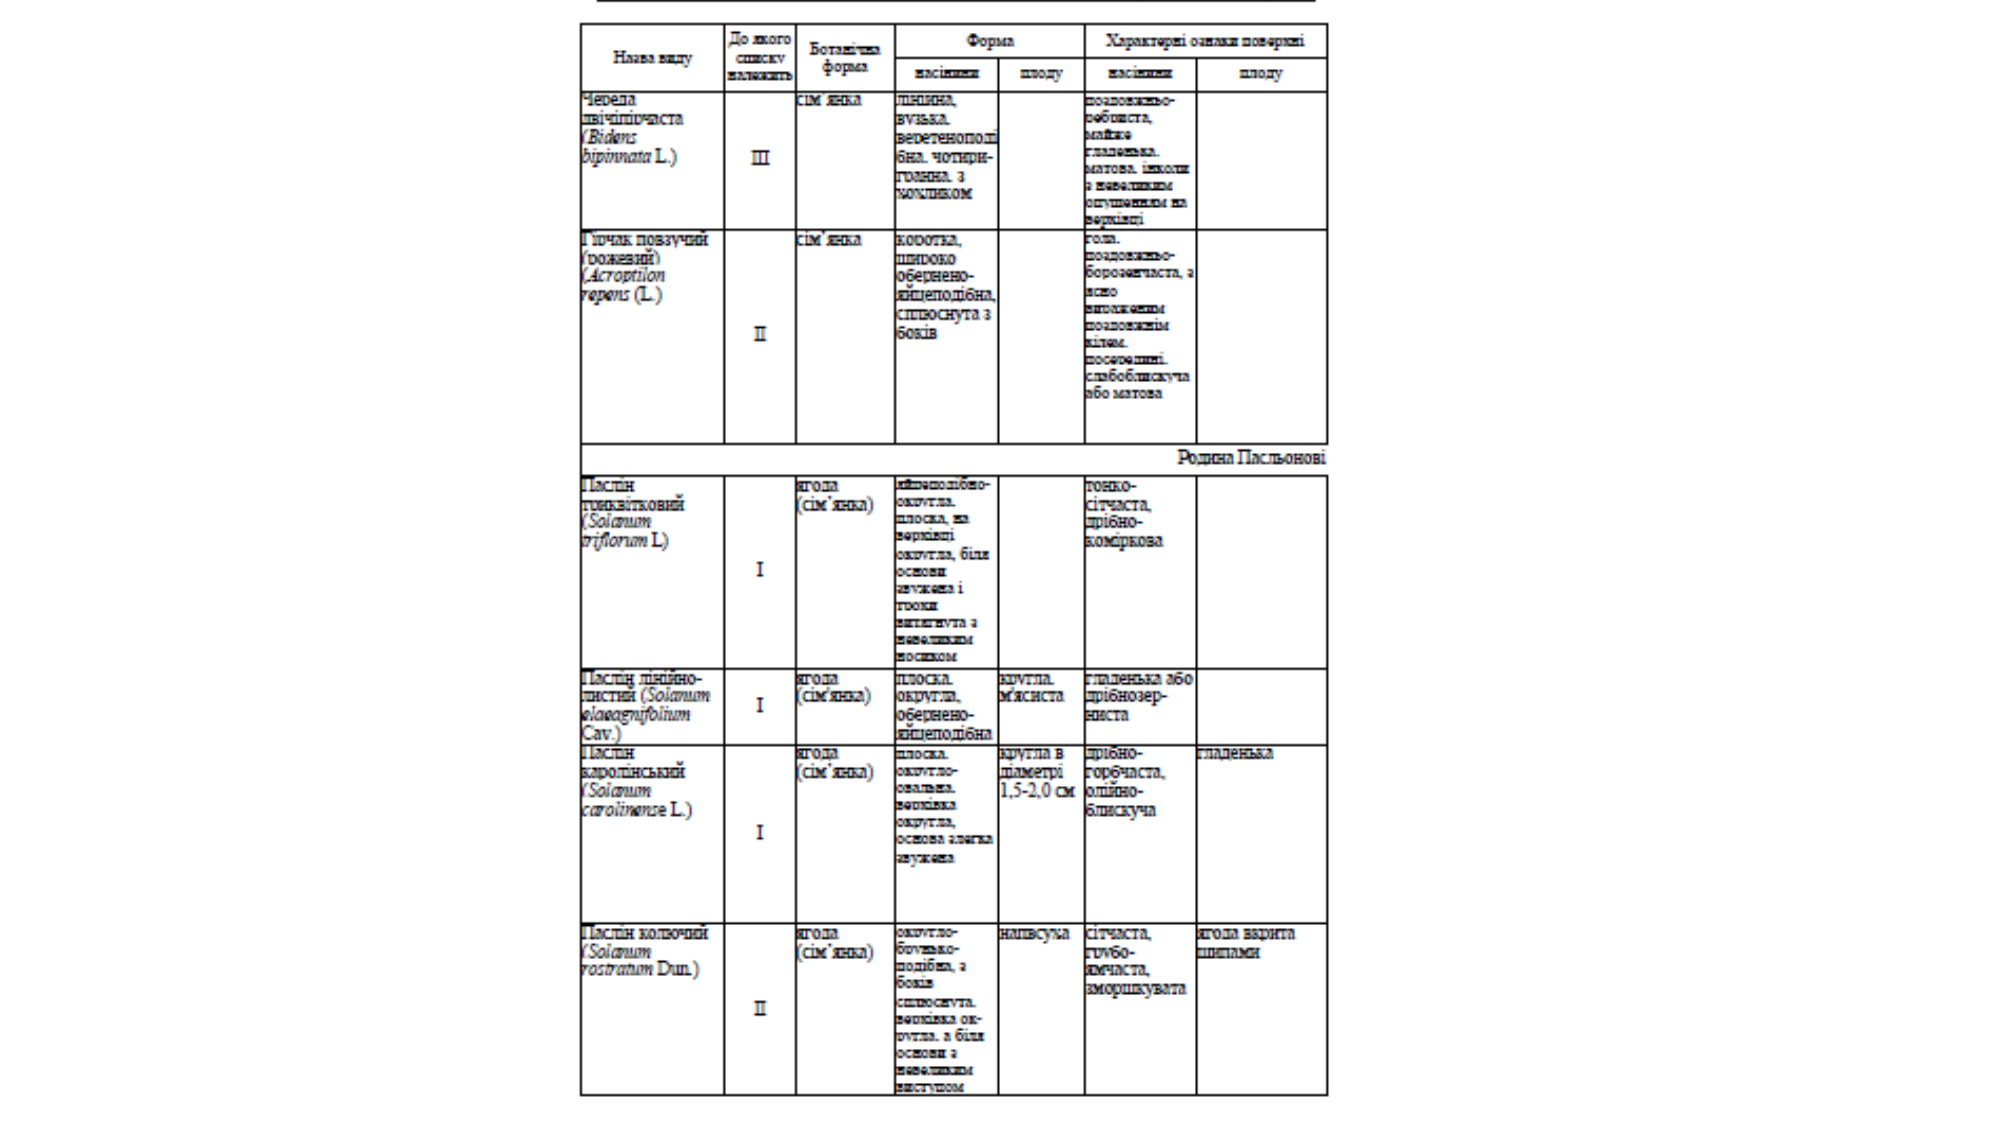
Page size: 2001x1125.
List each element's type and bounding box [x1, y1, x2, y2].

list [519, 0, 1376, 1099]
